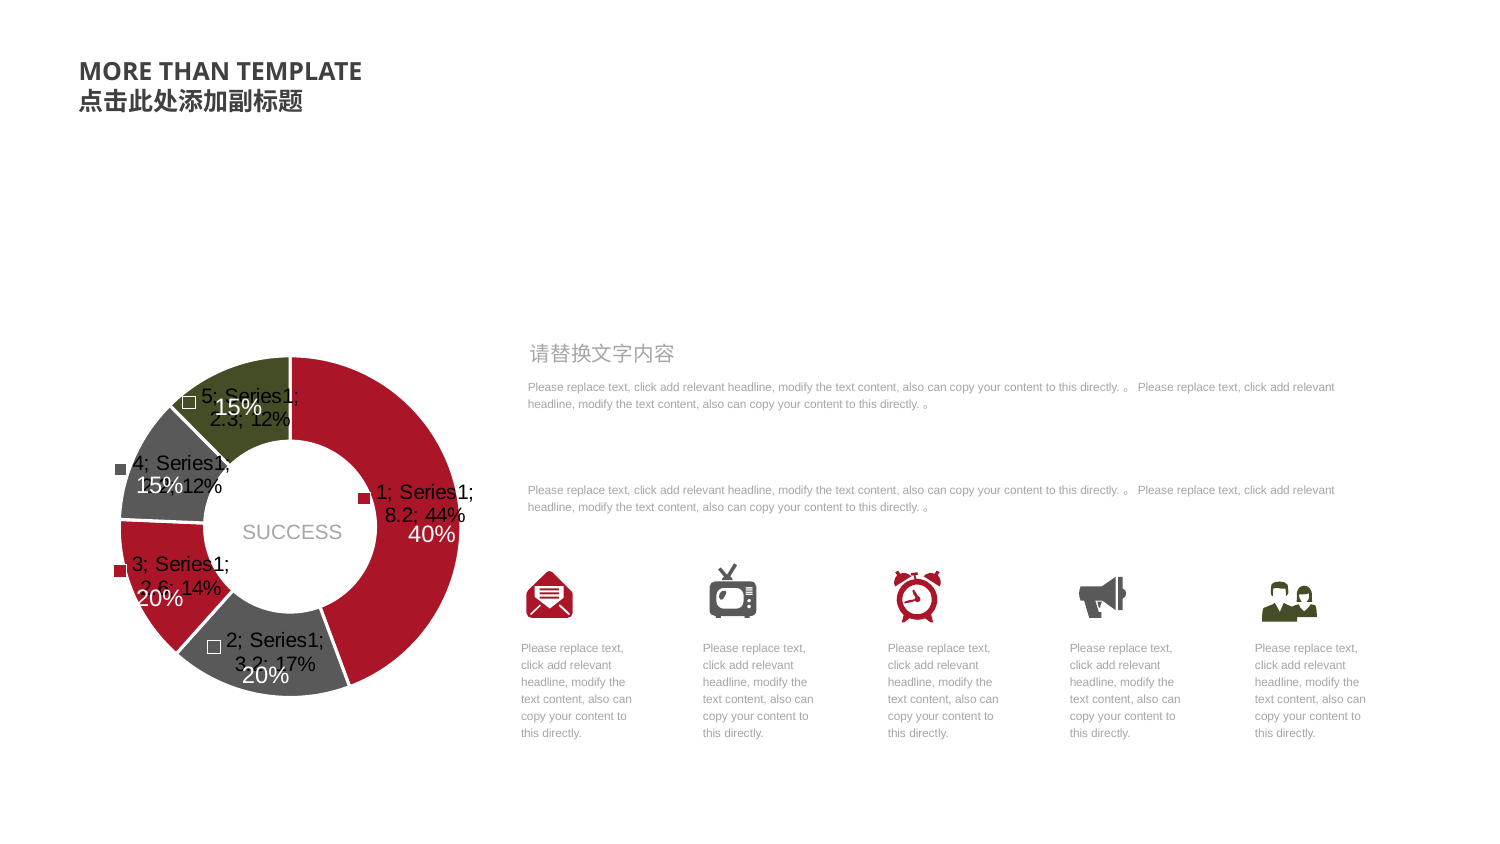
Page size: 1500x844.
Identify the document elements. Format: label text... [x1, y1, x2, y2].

text_box Please replace text, click add relevant headline, modify the text content, also can copy your content to this directly. [688, 630, 830, 748]
text_box [1296, 585, 1313, 602]
text_box 请替换文字内容 [529, 328, 695, 369]
text_box Please replace text, click add relevant headline, modify the text content, also can copy your content to this directly. [873, 630, 1015, 748]
text_box [894, 570, 938, 623]
text_box MORE THAN TEMPLATE 点击此处添加副标题 [58, 45, 792, 126]
text_box [709, 563, 757, 618]
text_box Please replace text, click add relevant headline, modify the text content, also can copy your content to this directly.。Please replace text, click add relevant headline, modify the text content, also can copy your content to this directly.。 [532, 369, 1370, 419]
text_box [532, 571, 573, 618]
text_box Please replace text, click add relevant headline, modify the text content, also can copy your content to this directly. [1240, 630, 1382, 748]
text_box Please replace text, click add relevant headline, modify the text content, also can copy your content to this directly.。Please replace text, click add relevant headline, modify the text content, also can copy your content to this directly.。 [532, 472, 1370, 522]
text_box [56, 327, 529, 730]
text_box [1079, 576, 1116, 618]
text_box Please replace text, click add relevant headline, modify the text content, also can copy your content to this directly. [506, 630, 648, 748]
text_box Please replace text, click add relevant headline, modify the text content, also can copy your content to this directly. [1054, 630, 1197, 748]
text_box [923, 570, 941, 587]
text_box [1118, 576, 1127, 611]
text_box [1270, 581, 1289, 597]
text_box [1262, 602, 1317, 622]
